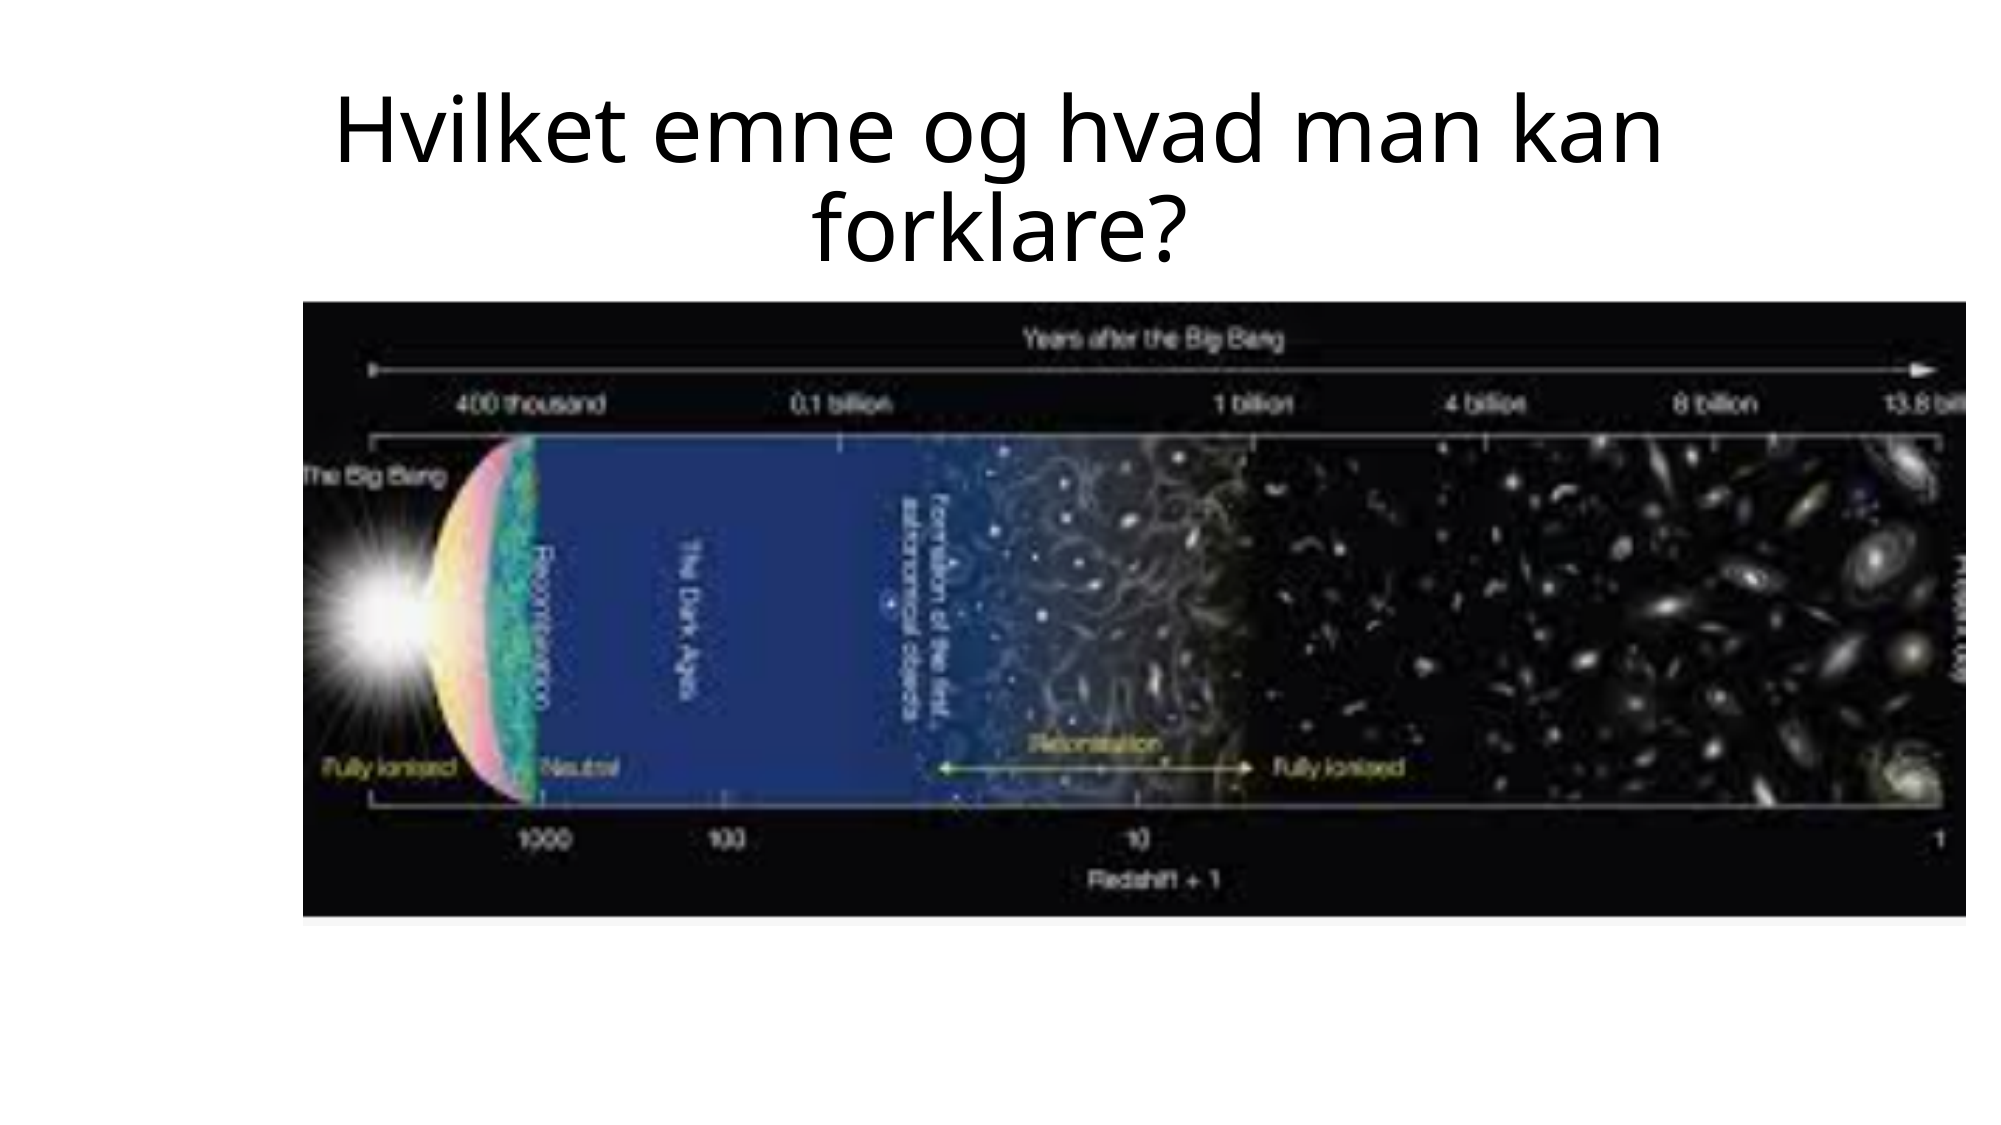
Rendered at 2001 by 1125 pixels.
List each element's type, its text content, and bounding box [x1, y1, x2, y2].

title Hvilket emne og hvad man kan forklare? [137, 59, 1863, 305]
picture [303, 300, 1966, 926]
